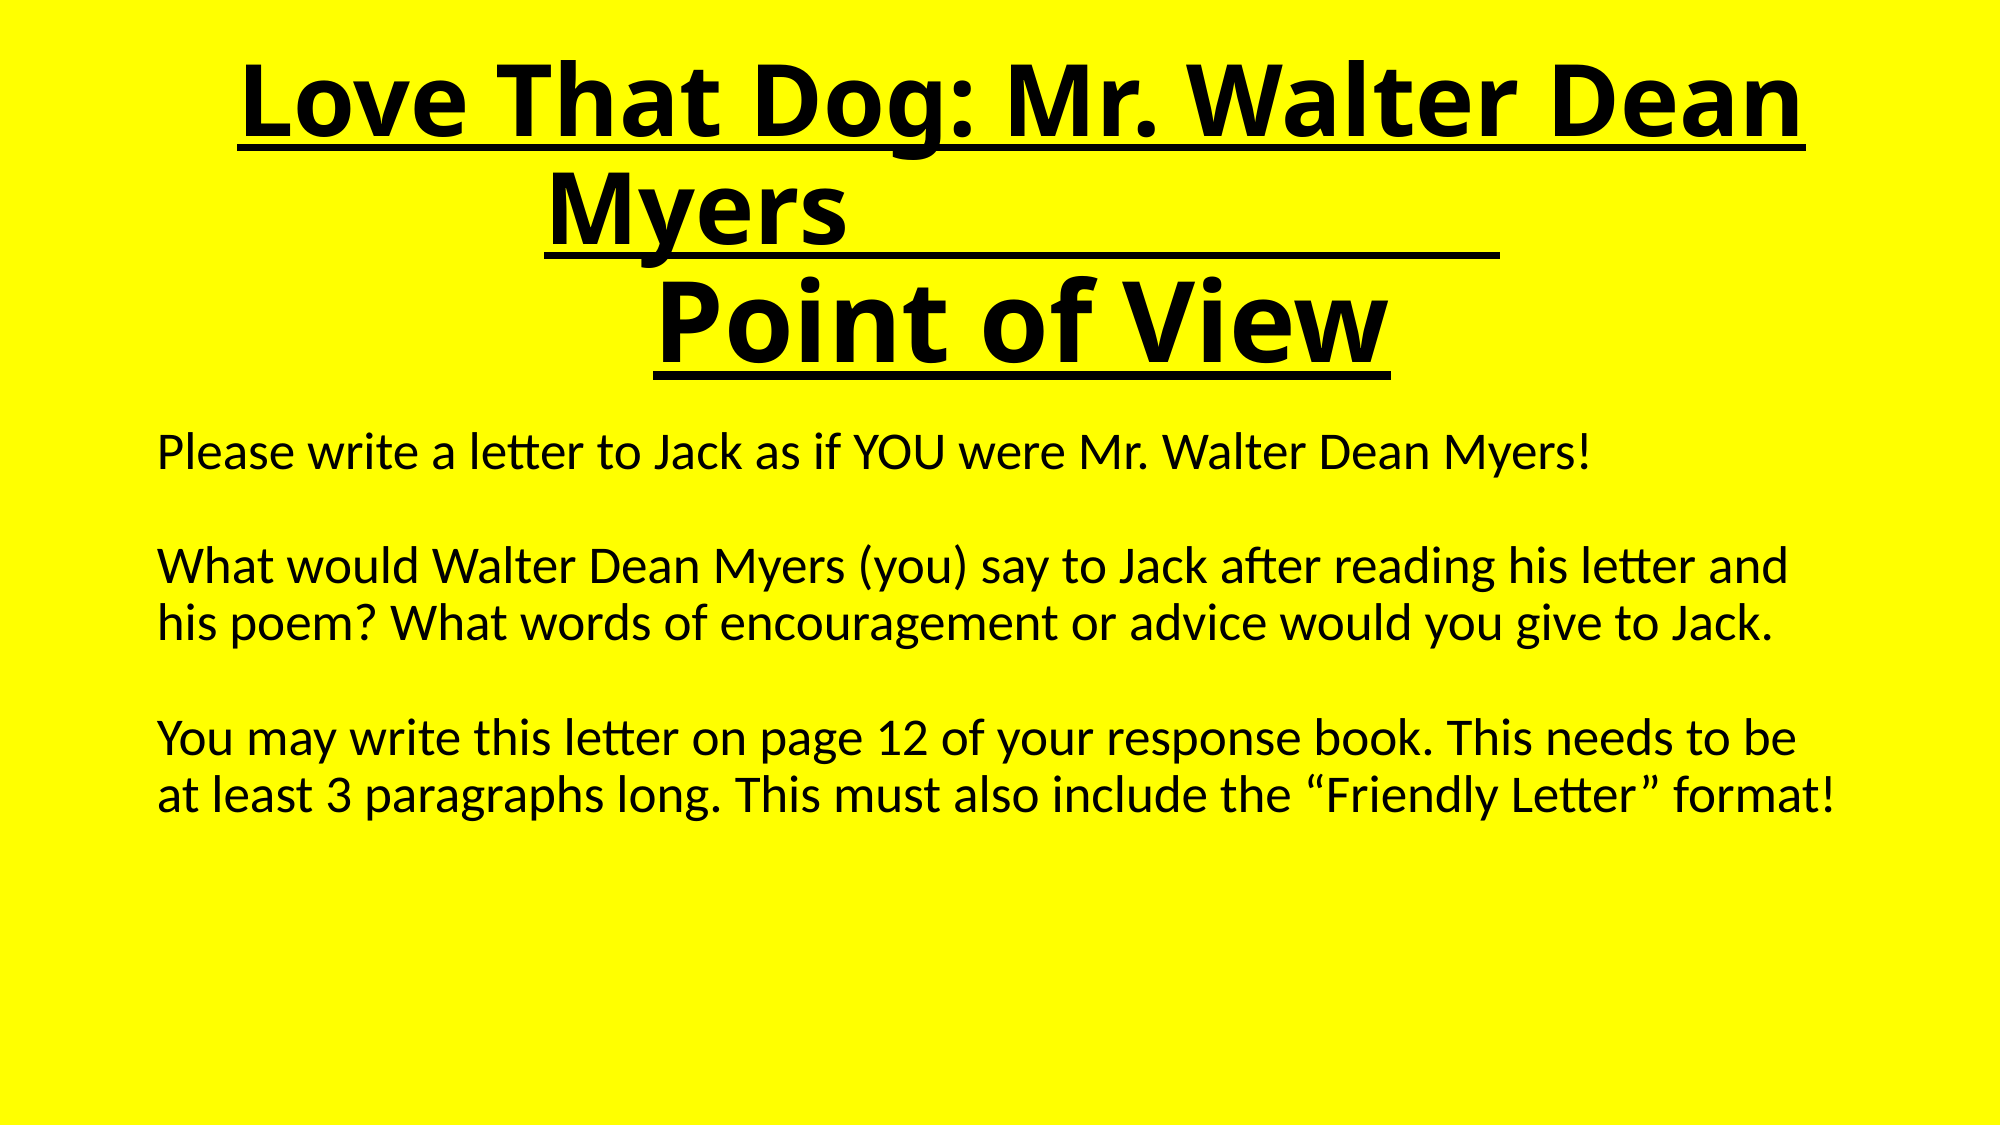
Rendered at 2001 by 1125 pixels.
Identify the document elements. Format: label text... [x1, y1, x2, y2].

title Love That Dog: Mr. Walter Dean Myers Point of View [159, 109, 1885, 328]
list Please write a letter to Jack as if YOU were Mr. Walter Dean Myers! What would Walter Dean Myers (you) say to Jack after reading his letter and his poem? What words of encouragement or advice would you give to Jack. You may write this letter on page 12 of your response book. This needs to be at least 3 paragraphs long. This must also include the “Friendly Letter” format! [141, 416, 1867, 851]
